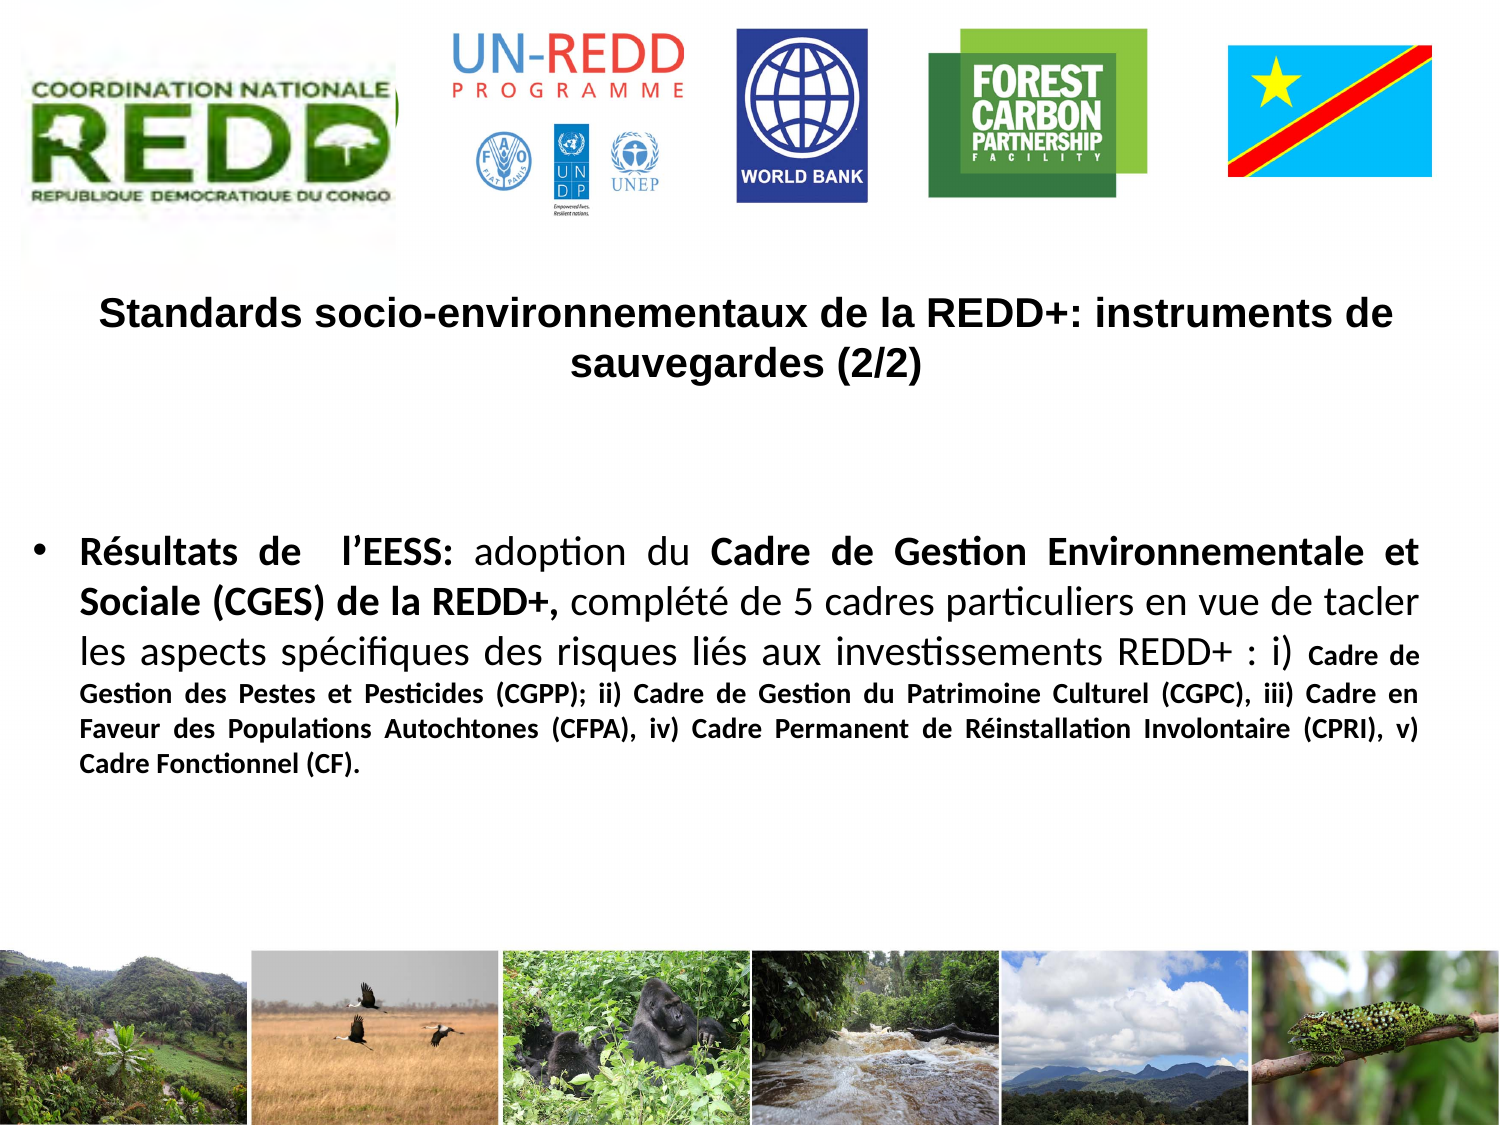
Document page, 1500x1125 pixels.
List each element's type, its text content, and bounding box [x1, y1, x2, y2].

list Résultats de l’EESS: adoption du Cadre de Gestion Environnementale et Sociale (CGES) de la REDD+, complété de 5 cadres particuliers en vue de tacler les aspects spécifiques des risques liés aux investissements REDD+ : i) Cadre de Gestion des Pestes et Pesticides (CGPP); ii) Cadre de Gestion du Patrimoine Culturel (CGPC), iii) Cadre en Faveur des Populations Autochtones (CFPA), iv) Cadre Permanent de Réinstallation Involontaire (CPRI), v) Cadre Fonctionnel (CF). [17, 644, 1436, 941]
picture [20, 0, 396, 291]
picture [0, 0, 1500, 1125]
title Standards socio-environnementaux de la REDD+: instruments de sauvegardes (2/2) [5, 0, 1488, 644]
